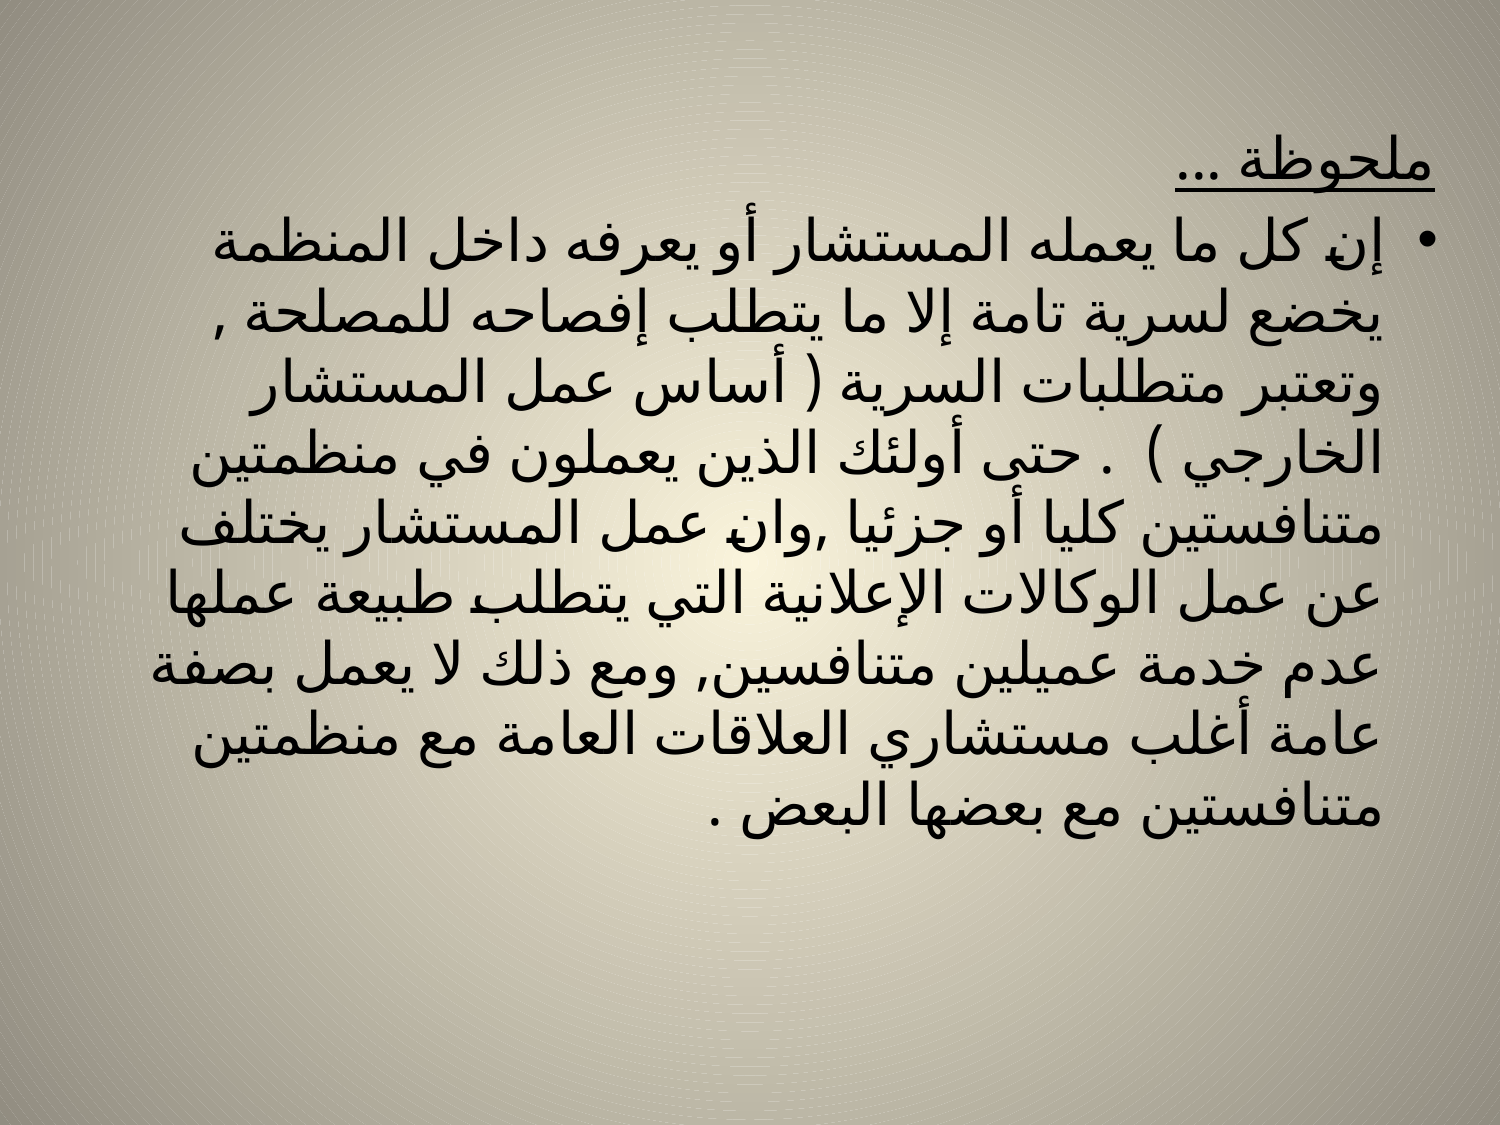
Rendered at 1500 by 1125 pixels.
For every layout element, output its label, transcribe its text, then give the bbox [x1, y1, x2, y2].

list ملحوظة ... إن كل ما يعمله المستشار أو يعرفه داخل المنظمة يخضع لسرية تامة إلا ما يتطلب إفصاحه للمصلحة , وتعتبر متطلبات السرية ( أساس عمل المستشار الخارجي ) . حتى أولئك الذين يعملون في منظمتين متنافستين كليا أو جزئيا ,وان عمل المستشار يختلف عن عمل الوكالات الإعلانية التي يتطلب طبيعة عملها عدم خدمة عميلين متنافسين, ومع ذلك لا يعمل بصفة عامة أغلب مستشاري العلاقات العامة مع منظمتين متنافستين مع بعضها البعض . [100, 113, 1451, 857]
